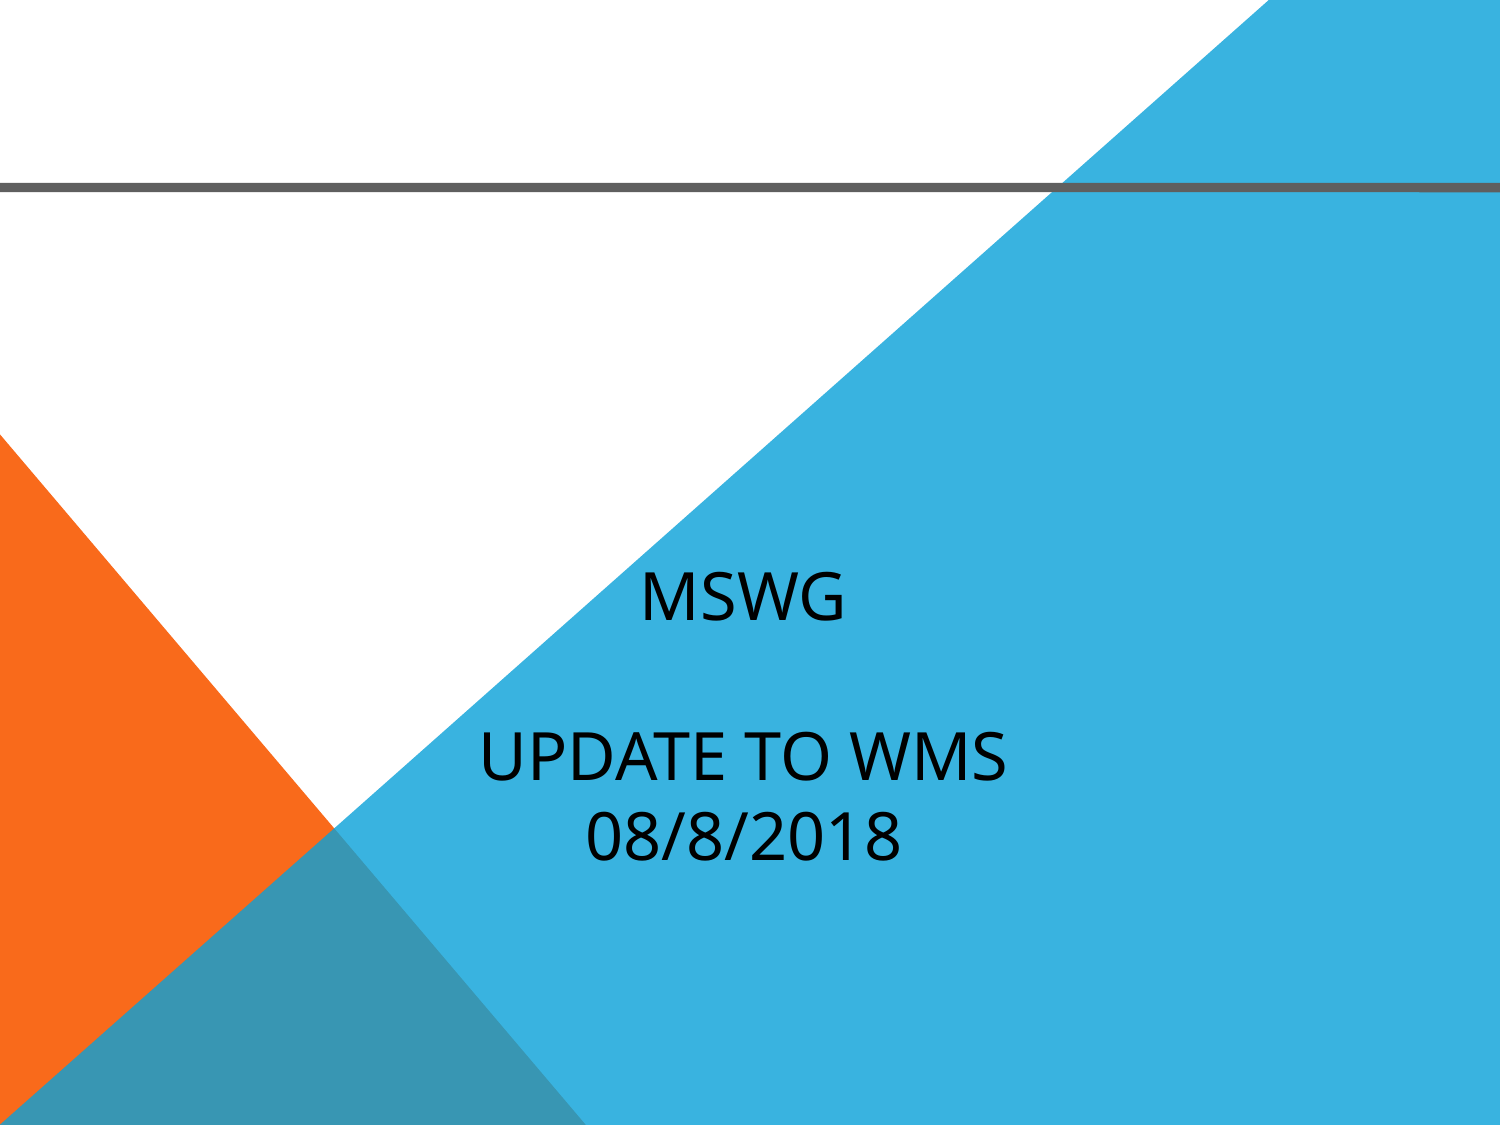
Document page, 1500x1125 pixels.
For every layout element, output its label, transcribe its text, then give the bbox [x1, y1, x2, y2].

title MSWG Update to WMS 08/8/2018 [62, 200, 1425, 875]
